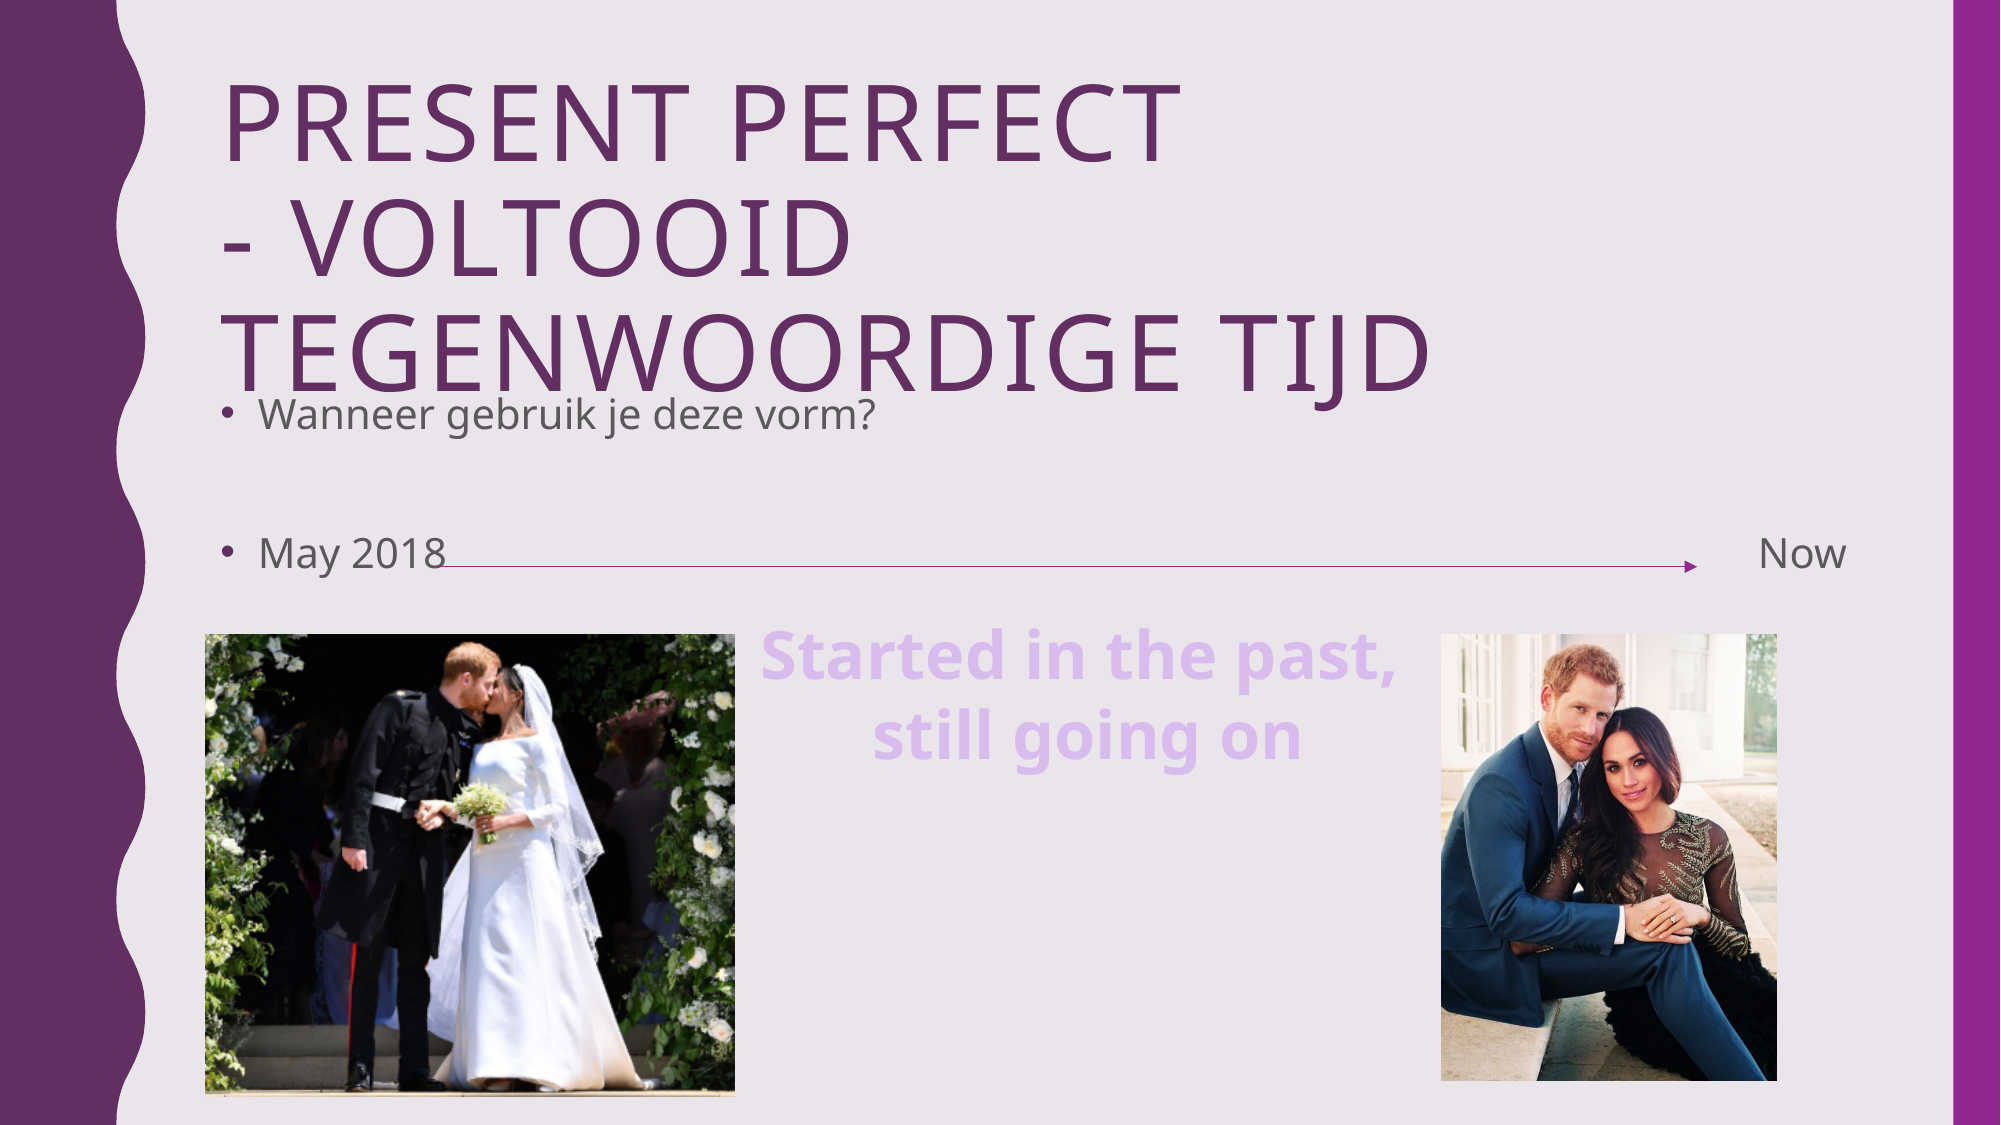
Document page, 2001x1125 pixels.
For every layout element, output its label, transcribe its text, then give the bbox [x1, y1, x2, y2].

list Wanneer gebruik je deze vorm? May 2018 Now [205, 375, 1875, 965]
title Present perfect - voltooid tegenwoordige tijd [205, 62, 1875, 308]
picture [1441, 634, 1777, 1081]
text_box Started in the past, still going on [745, 605, 1432, 781]
picture [205, 634, 735, 1097]
